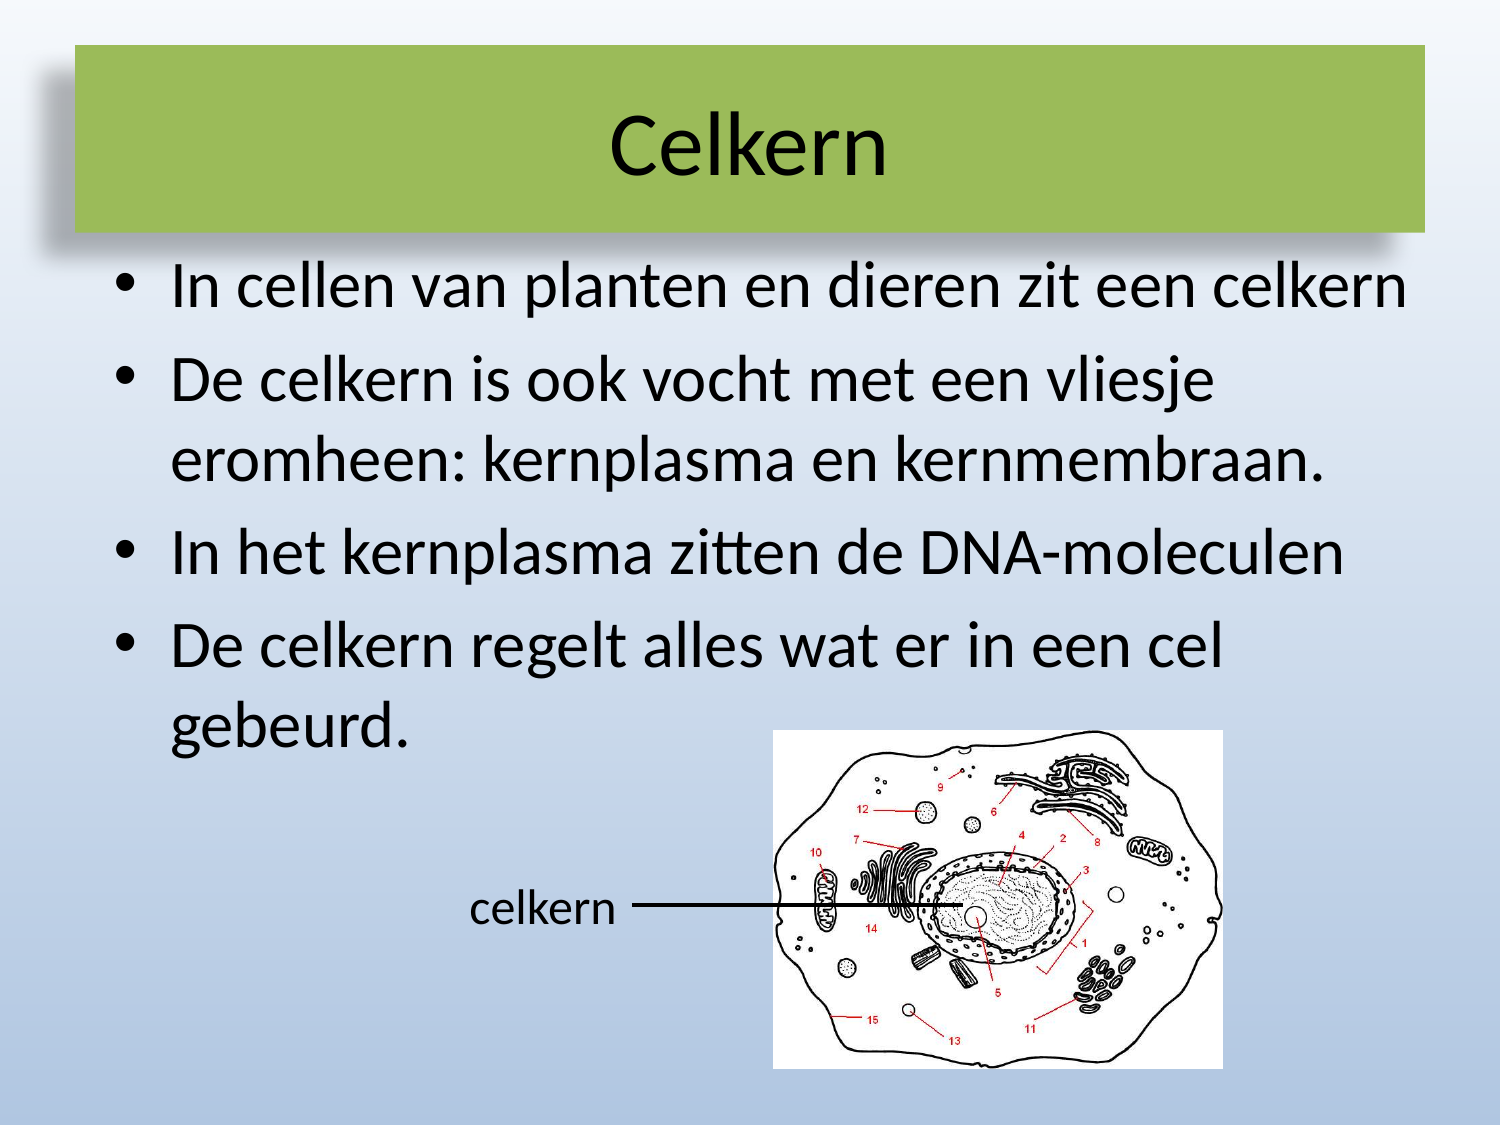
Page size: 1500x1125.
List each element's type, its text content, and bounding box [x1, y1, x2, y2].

picture [773, 730, 1223, 1069]
list In cellen van planten en dieren zit een celkern De celkern is ook vocht met een vliesje eromheen: kernplasma en kernmembraan. In het kernplasma zitten de DNA-moleculen De celkern regelt alles wat er in een cel gebeurd. [98, 233, 1449, 977]
title Celkern [75, 45, 1425, 233]
text_box celkern [454, 867, 750, 942]
